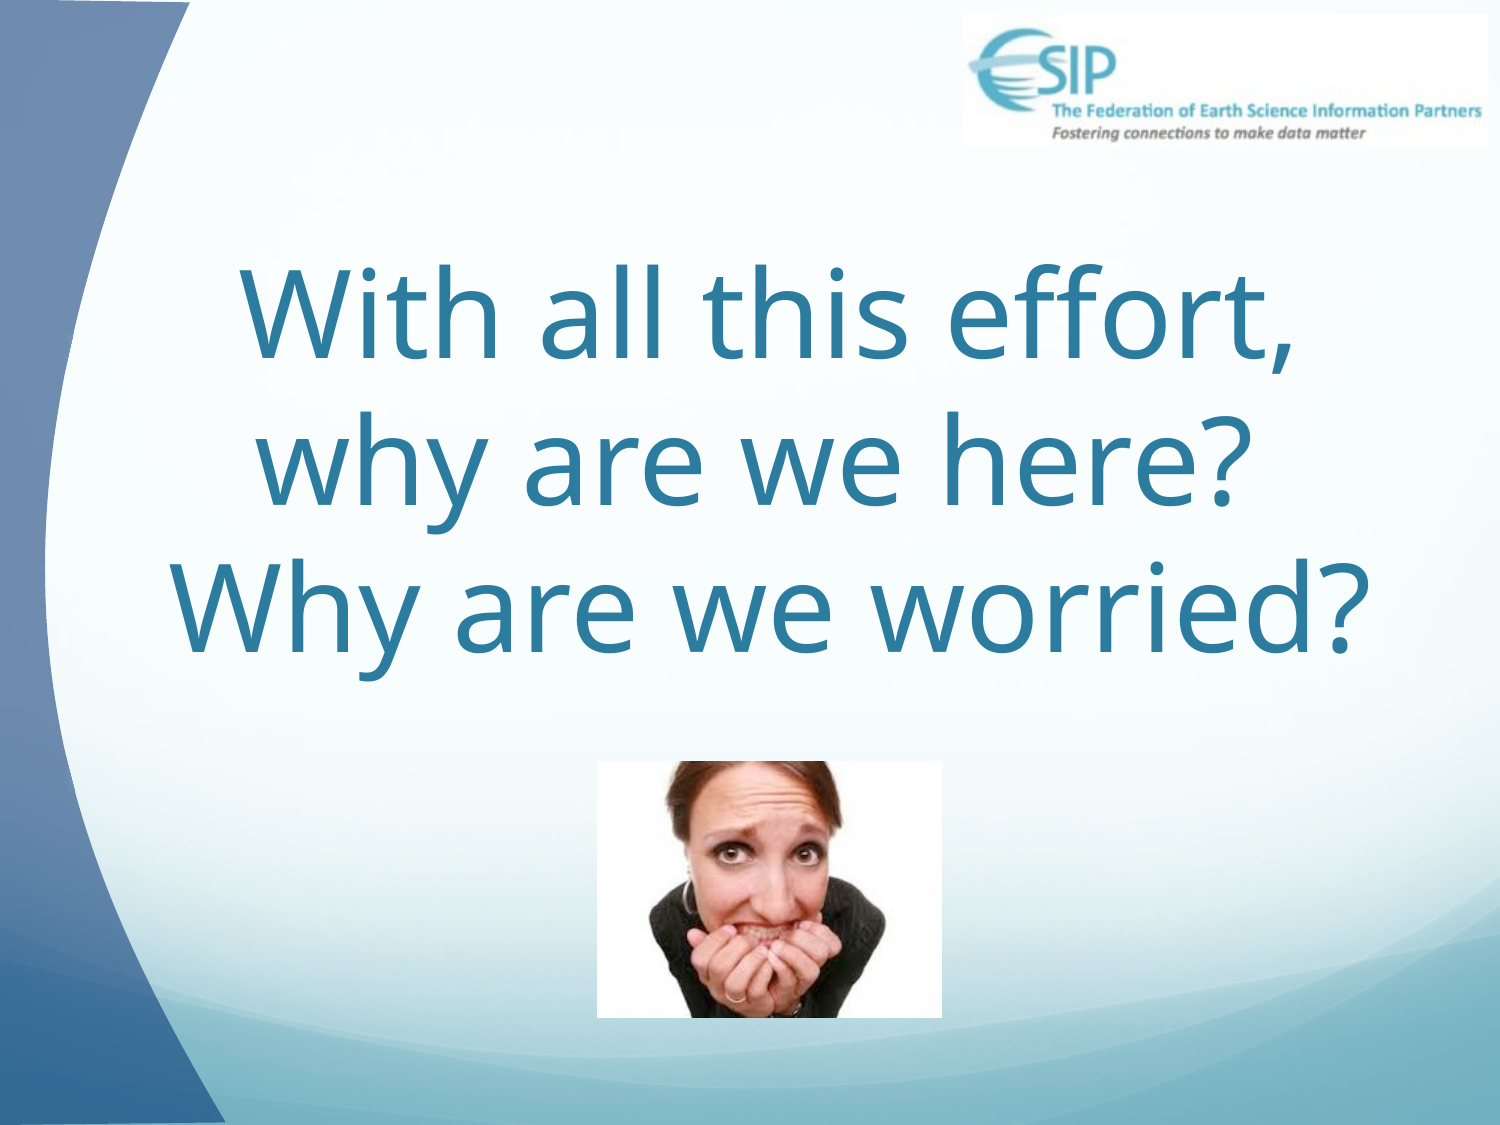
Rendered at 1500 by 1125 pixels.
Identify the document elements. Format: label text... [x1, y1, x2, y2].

title With all this effort, why are we here? Why are we worried? [146, 192, 1395, 686]
text_box [0, 0, 226, 1125]
picture [597, 760, 942, 1019]
picture [962, 14, 1489, 148]
